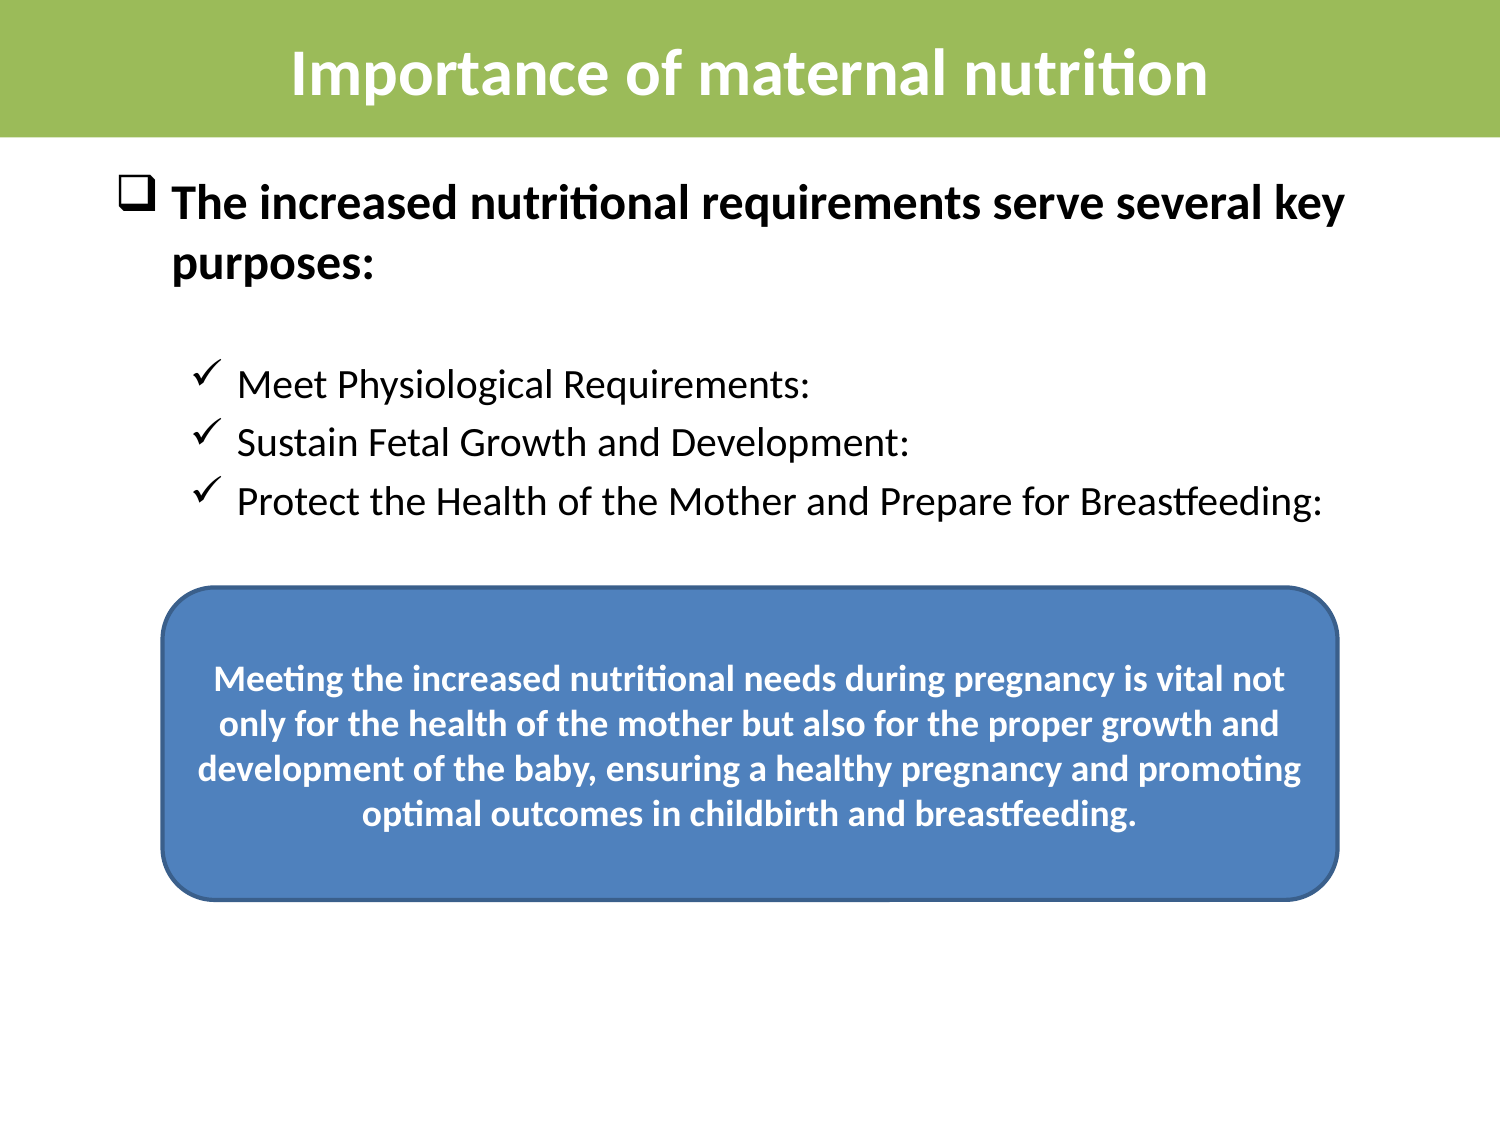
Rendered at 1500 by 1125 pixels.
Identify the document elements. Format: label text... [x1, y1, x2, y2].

list The increased nutritional requirements serve several key purposes: Meet Physiological Requirements: Sustain Fetal Growth and Development: Protect the Health of the Mother and Prepare for Breastfeeding: [99, 162, 1450, 963]
text_box Importance of maternal nutrition [0, 0, 1500, 138]
text_box Meeting the increased nutritional needs during pregnancy is vital not only for the health of the mother but also for the proper growth and development of the baby, ensuring a healthy pregnancy and promoting optimal outcomes in childbirth and breastfeeding. [160, 585, 1340, 903]
